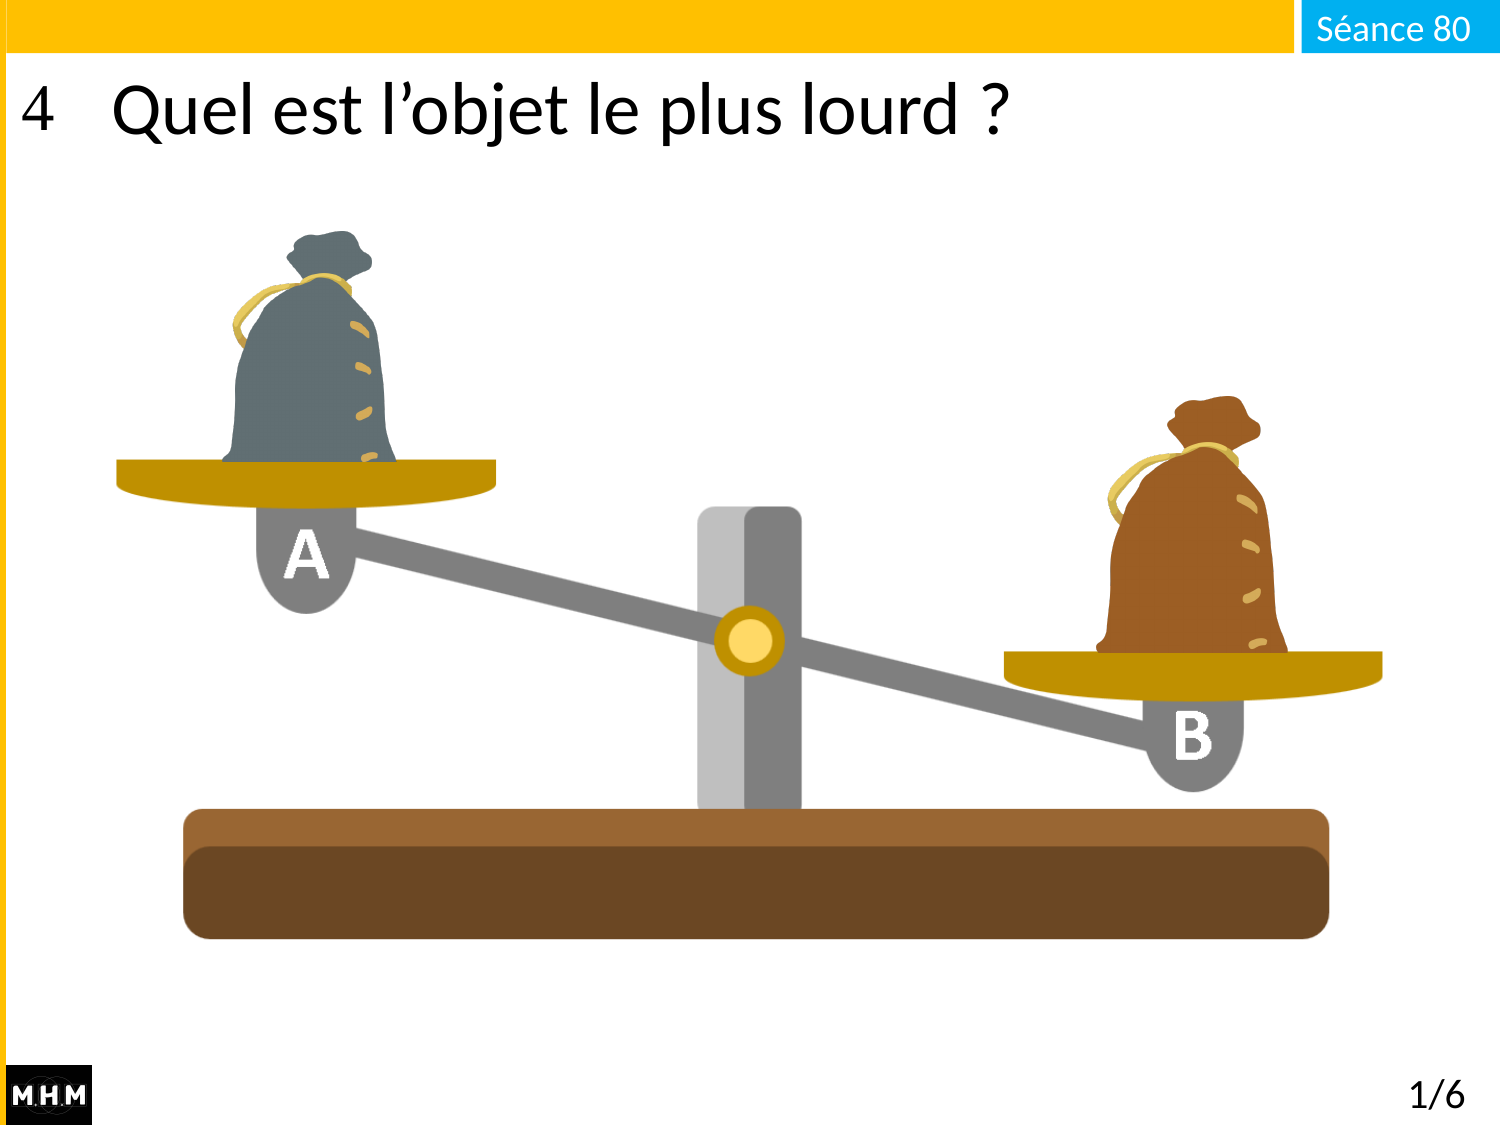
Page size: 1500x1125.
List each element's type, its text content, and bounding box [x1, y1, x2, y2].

title Quel est l’objet le plus lourd ? [96, 60, 1391, 160]
list 1/6 [1373, 1064, 1500, 1125]
picture [6, 1065, 92, 1125]
picture [105, 231, 1395, 958]
